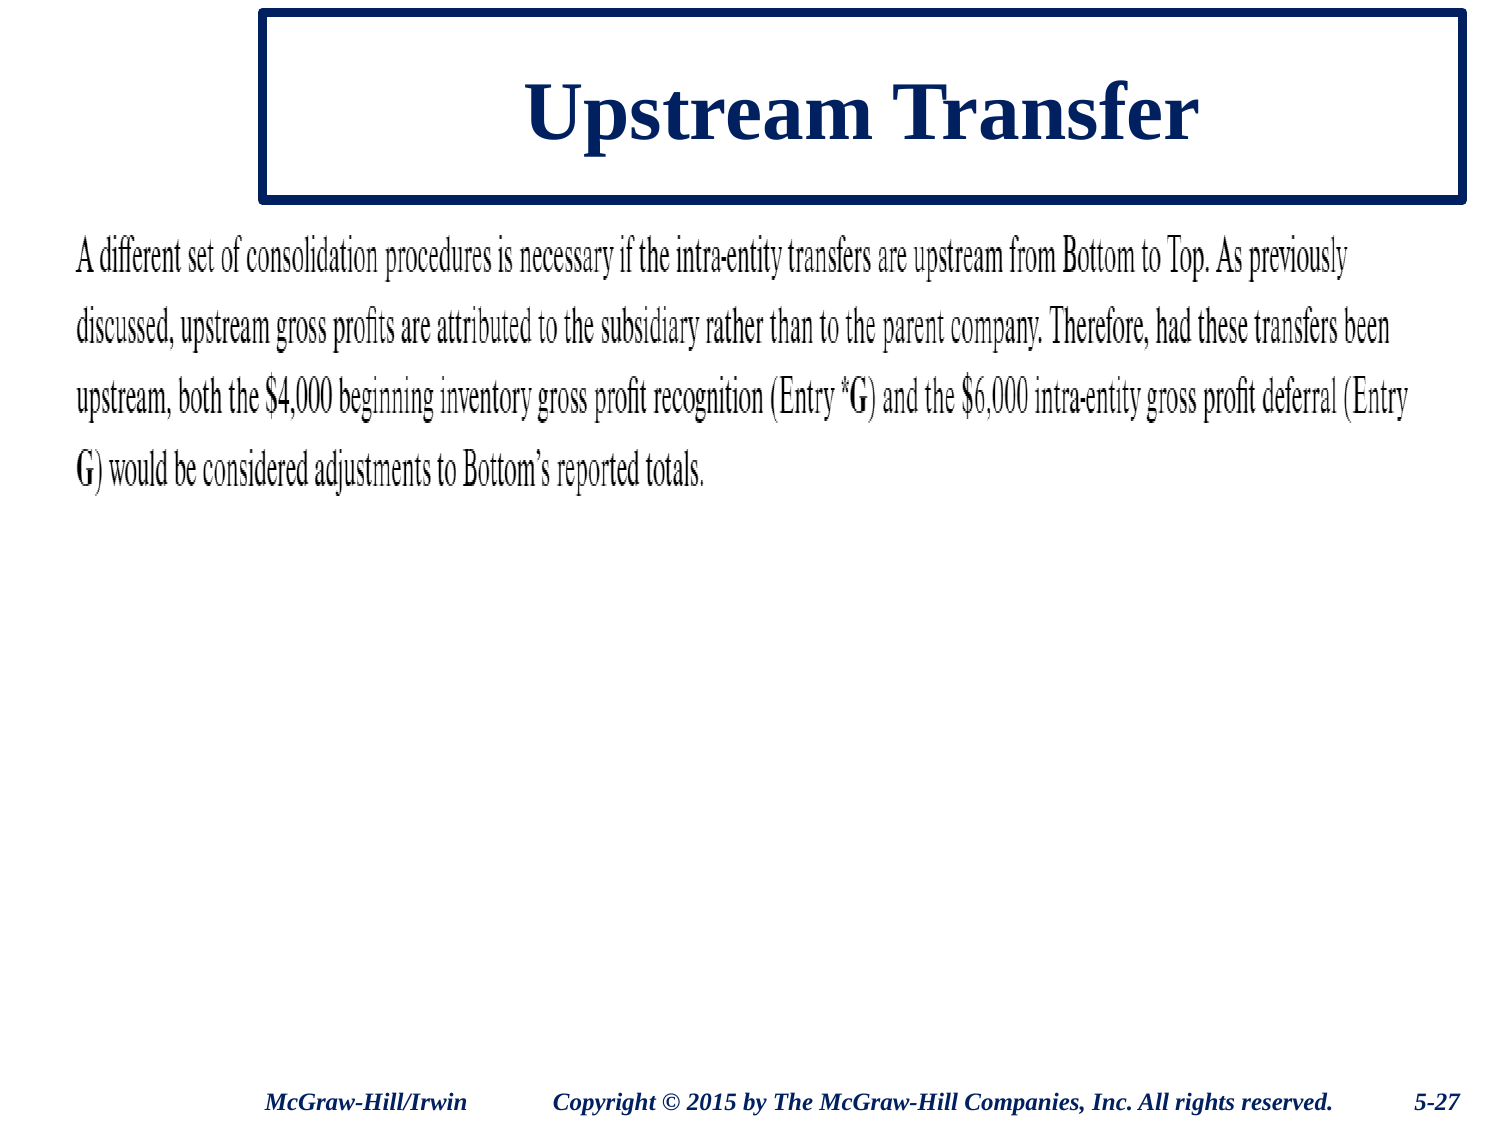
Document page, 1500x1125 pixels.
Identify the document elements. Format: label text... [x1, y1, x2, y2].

footer Copyright © 2015 by The McGraw-Hill Companies, Inc. All rights reserved. [512, 1062, 1375, 1125]
slide_number McGraw-Hill/Irwin [249, 1062, 500, 1125]
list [74, 224, 1438, 501]
title Upstream Transfer [258, 8, 1467, 205]
slide_number 5-27 [1387, 1074, 1475, 1125]
